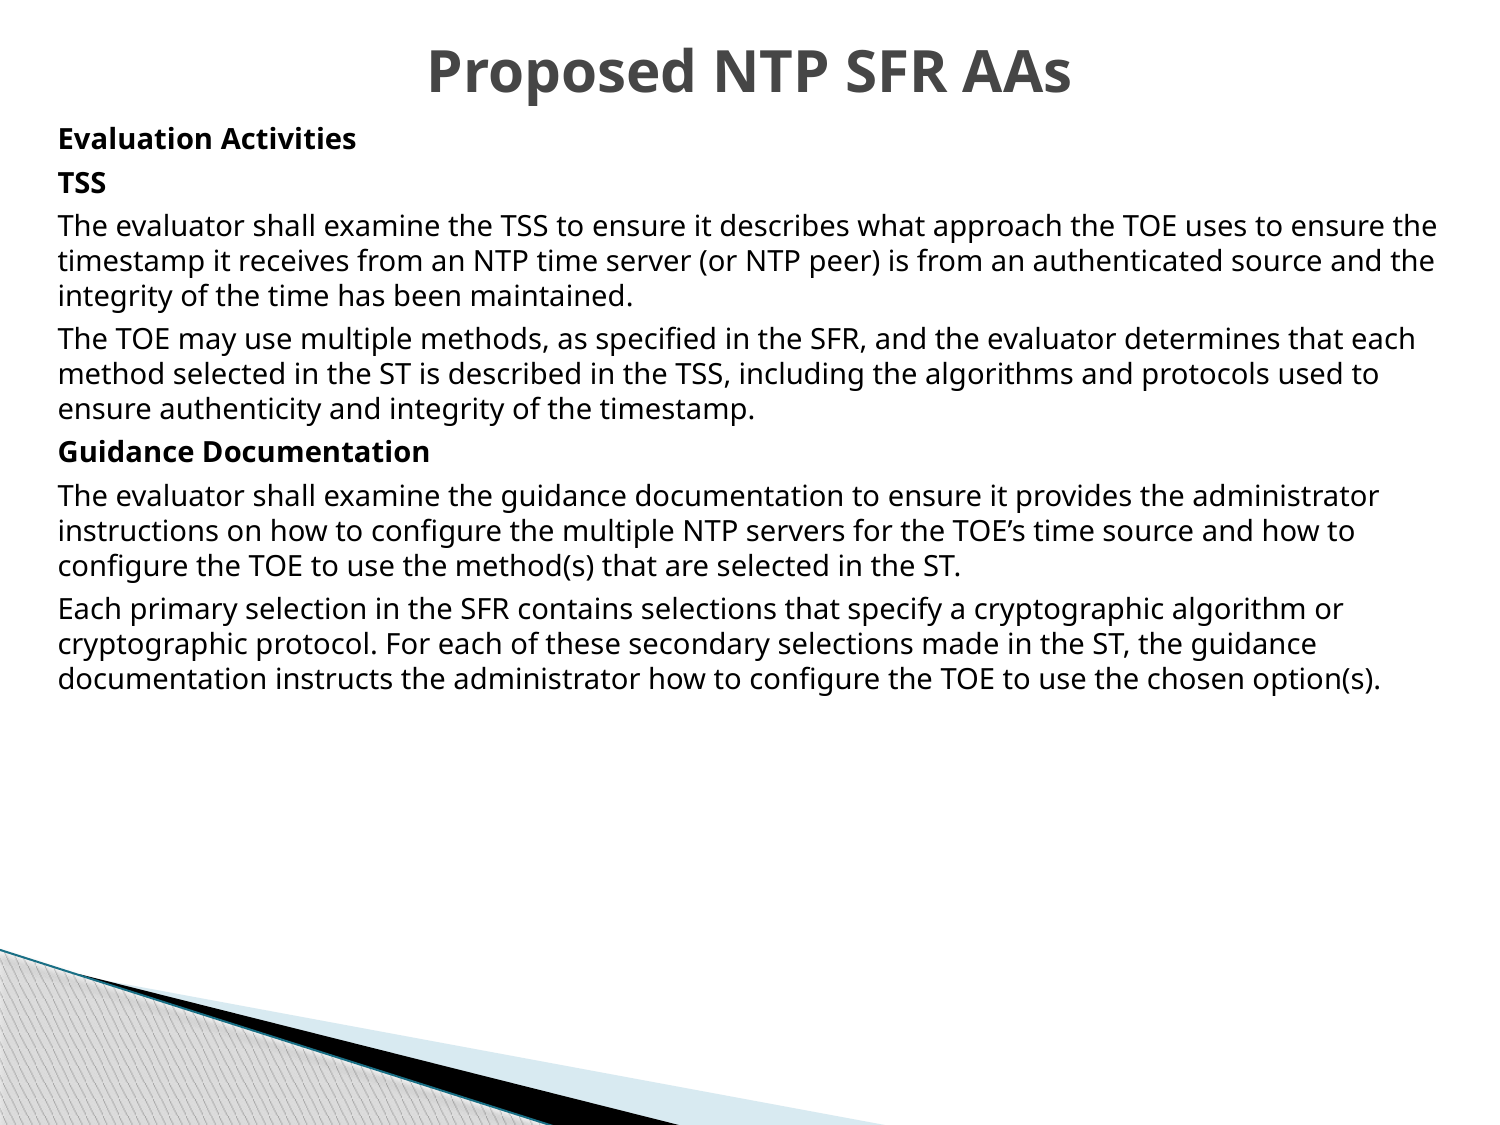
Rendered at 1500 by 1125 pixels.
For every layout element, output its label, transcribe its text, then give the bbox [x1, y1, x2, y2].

list Evaluation Activities TSS The evaluator shall examine the TSS to ensure it describes what approach the TOE uses to ensure the timestamp it receives from an NTP time server (or NTP peer) is from an authenticated source and the integrity of the time has been maintained. The TOE may use multiple methods, as specified in the SFR, and the evaluator determines that each method selected in the ST is described in the TSS, including the algorithms and protocols used to ensure authenticity and integrity of the timestamp. Guidance Documentation The evaluator shall examine the guidance documentation to ensure it provides the administrator instructions on how to configure the multiple NTP servers for the TOE’s time source and how to configure the TOE to use the method(s) that are selected in the ST. Each primary selection in the SFR contains selections that specify a cryptographic algorithm or cryptographic protocol. For each of these secondary selections made in the ST, the guidance documentation instructs the administrator how to configure the TOE to use the chosen option(s). [24, 113, 1475, 763]
title Proposed NTP SFR AAs [74, 24, 1425, 113]
